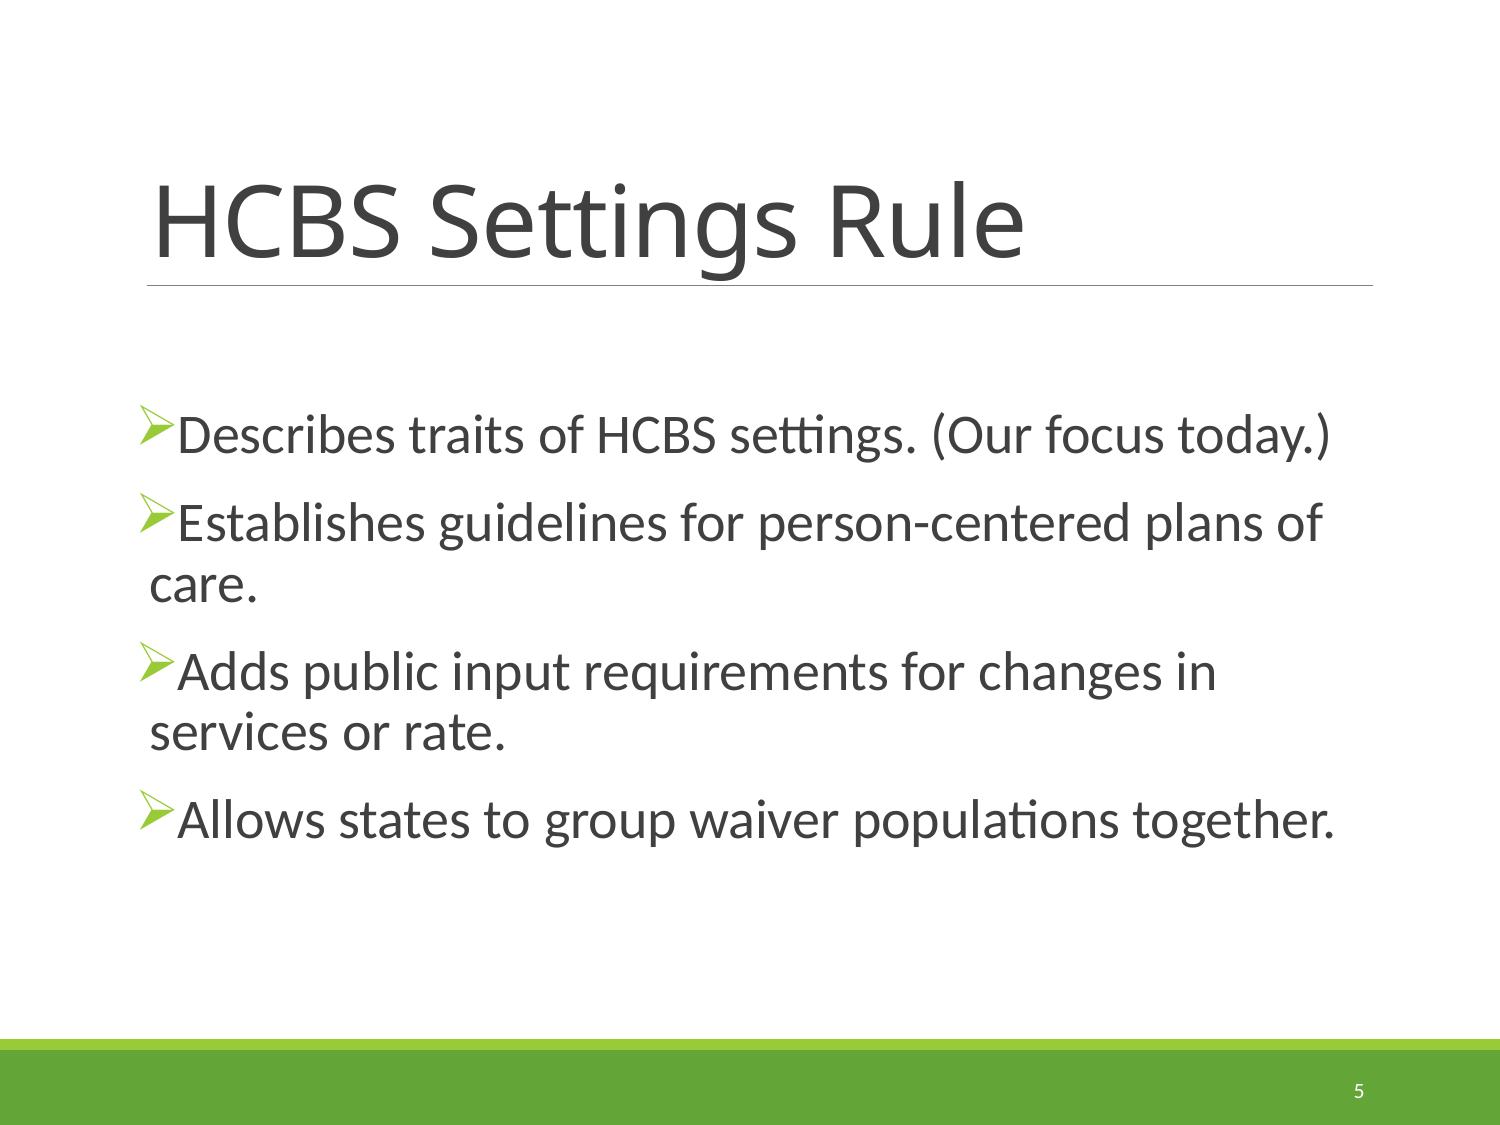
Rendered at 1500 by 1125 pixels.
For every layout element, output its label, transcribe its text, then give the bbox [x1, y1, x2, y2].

list Describes traits of HCBS settings. (Our focus today.) Establishes guidelines for person-centered plans of care. Adds public input requirements for changes in services or rate. Allows states to group waiver populations together. [135, 302, 1373, 963]
slide_number 5 [1218, 1059, 1380, 1120]
title HCBS Settings Rule [135, 47, 1373, 285]
